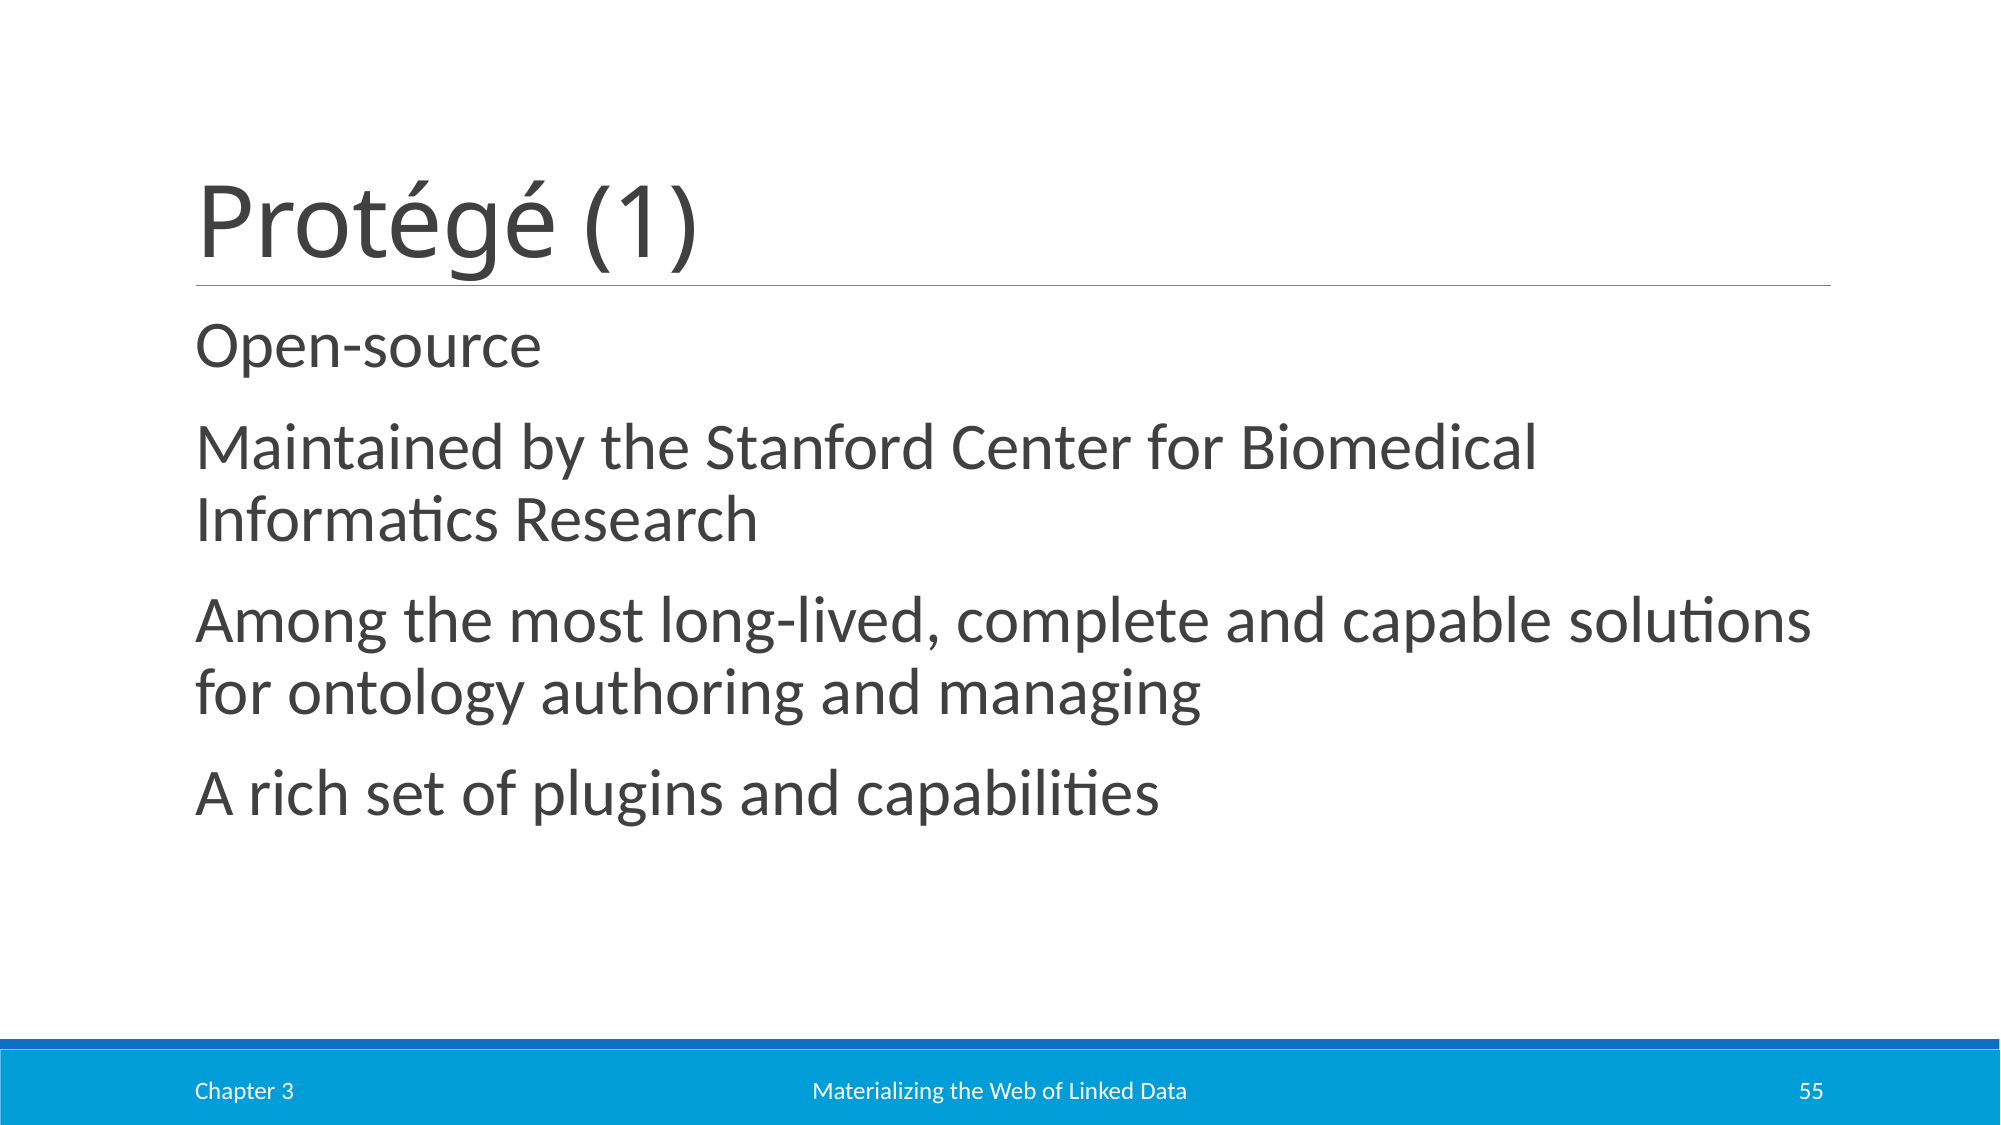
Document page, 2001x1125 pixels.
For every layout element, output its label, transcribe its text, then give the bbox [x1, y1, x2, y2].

title Protégé (1) [180, 47, 1830, 285]
footer Materializing the Web of Linked Data [604, 1059, 1396, 1120]
slide_number Chapter 3 [180, 1059, 586, 1120]
slide_number 55 [1624, 1059, 1840, 1120]
list Open-source Maintained by the Stanford Center for Biomedical Informatics Research Among the most long-lived, complete and capable solutions for ontology authoring and managing A rich set of plugins and capabilities [180, 302, 1830, 963]
